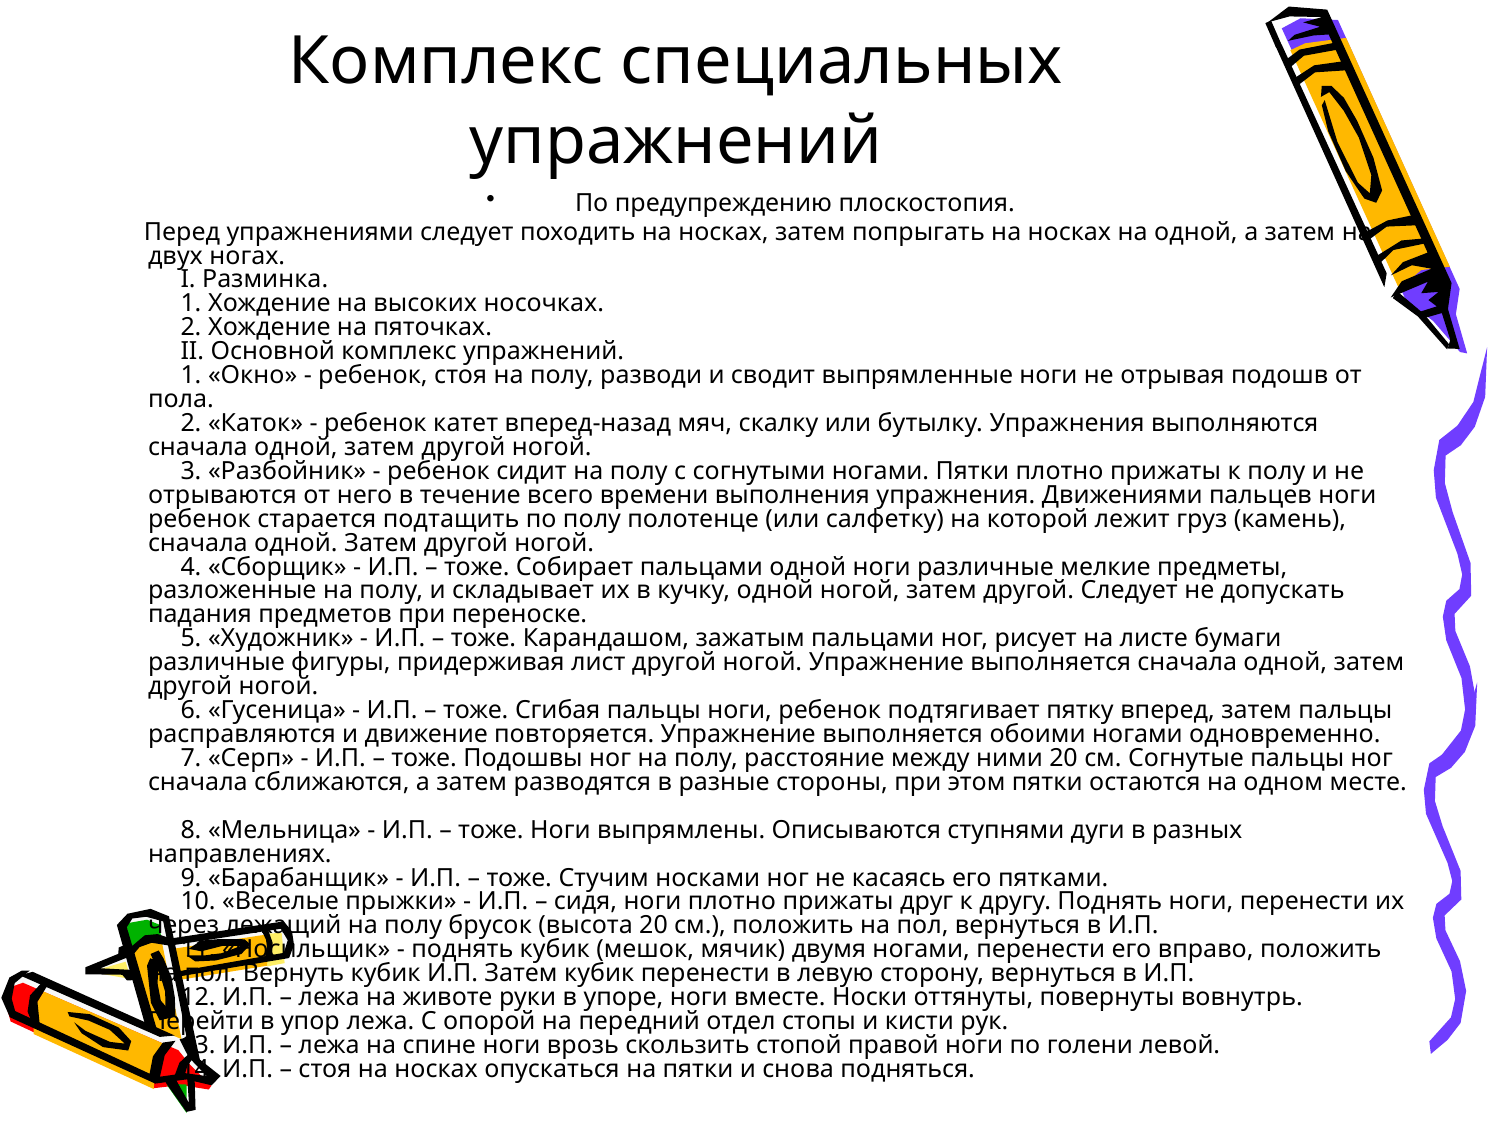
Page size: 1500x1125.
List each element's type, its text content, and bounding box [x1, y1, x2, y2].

title Комплекс специальных упражнений [112, 24, 1240, 184]
list По предупреждению плоскостопия. Перед упражнениями следует походить на носках, затем попрыгать на носках на одной, а затем на двух ногах. I. Разминка. 1. Хождение на высоких носочках. 2. Хождение на пяточках. II. Основной комплекс упражнений. 1. «Окно» - ребенок, стоя на полу, разводи и сводит выпрямленные ноги не отрывая подошв от пола. 2. «Каток» - ребенок катет вперед-назад мяч, скалку или бутылку. Упражнения выполняются сначала одной, затем другой ногой. 3. «Разбойник» - ребенок сидит на полу с согнутыми ногами. Пятки плотно прижаты к полу и не отрываются от него в течение всего времени выполнения упражнения. Движениями пальцев ноги ребенок старается подтащить по полу полотенце (или салфетку) на которой лежит груз (камень), сначала одной. Затем другой ногой. 4. «Сборщик» - И.П. – тоже. Собирает пальцами одной ноги различные мелкие предметы, разложенные на полу, и складывает их в кучку, одной ногой, затем другой. Следует не допускать падания предметов при переноске. 5. «Художник» - И.П. – тоже. Карандашом, зажатым пальцами ног, рисует на листе бумаги различные фигуры, придерживая лист другой ногой. Упражнение выполняется сначала одной, затем другой ногой. 6. «Гусеница» - И.П. – тоже. Сгибая пальцы ноги, ребенок подтягивает пятку вперед, затем пальцы расправляются и движение повторяется. Упражнение выполняется обоими ногами одновременно. 7. «Серп» - И.П. – тоже. Подошвы ног на полу, расстояние между ними 20 см. Согнутые пальцы ног сначала сближаются, а затем разводятся в разные стороны, при этом пятки остаются на одном месте. 8. «Мельница» - И.П. – тоже. Ноги выпрямлены. Описываются ступнями дуги в разных направлениях. 9. «Барабанщик» - И.П. – тоже. Стучим носками ног не касаясь его пятками. 10. «Веселые прыжки» - И.П. – сидя, ноги плотно прижаты друг к другу. Поднять ноги, перенести их через лежащий на полу брусок (высота 20 см.), положить на пол, вернуться в И.П. 11. «Носильщик» - поднять кубик (мешок, мячик) двумя ногами, перенести его вправо, положить на пол. Вернуть кубик И.П. Затем кубик перенести в левую сторону, вернуться в И.П. 12. И.П. – лежа на животе руки в упоре, ноги вместе. Носки оттянуты, повернуты вовнутрь. Перейти в упор лежа. С опорой на передний отдел стопы и кисти рук. 13. И.П. – лежа на спине ноги врозь скользить стопой правой ноги по голени левой. 14. И.П. – стоя на носках опускаться на пятки и снова подняться. [76, 184, 1426, 1071]
